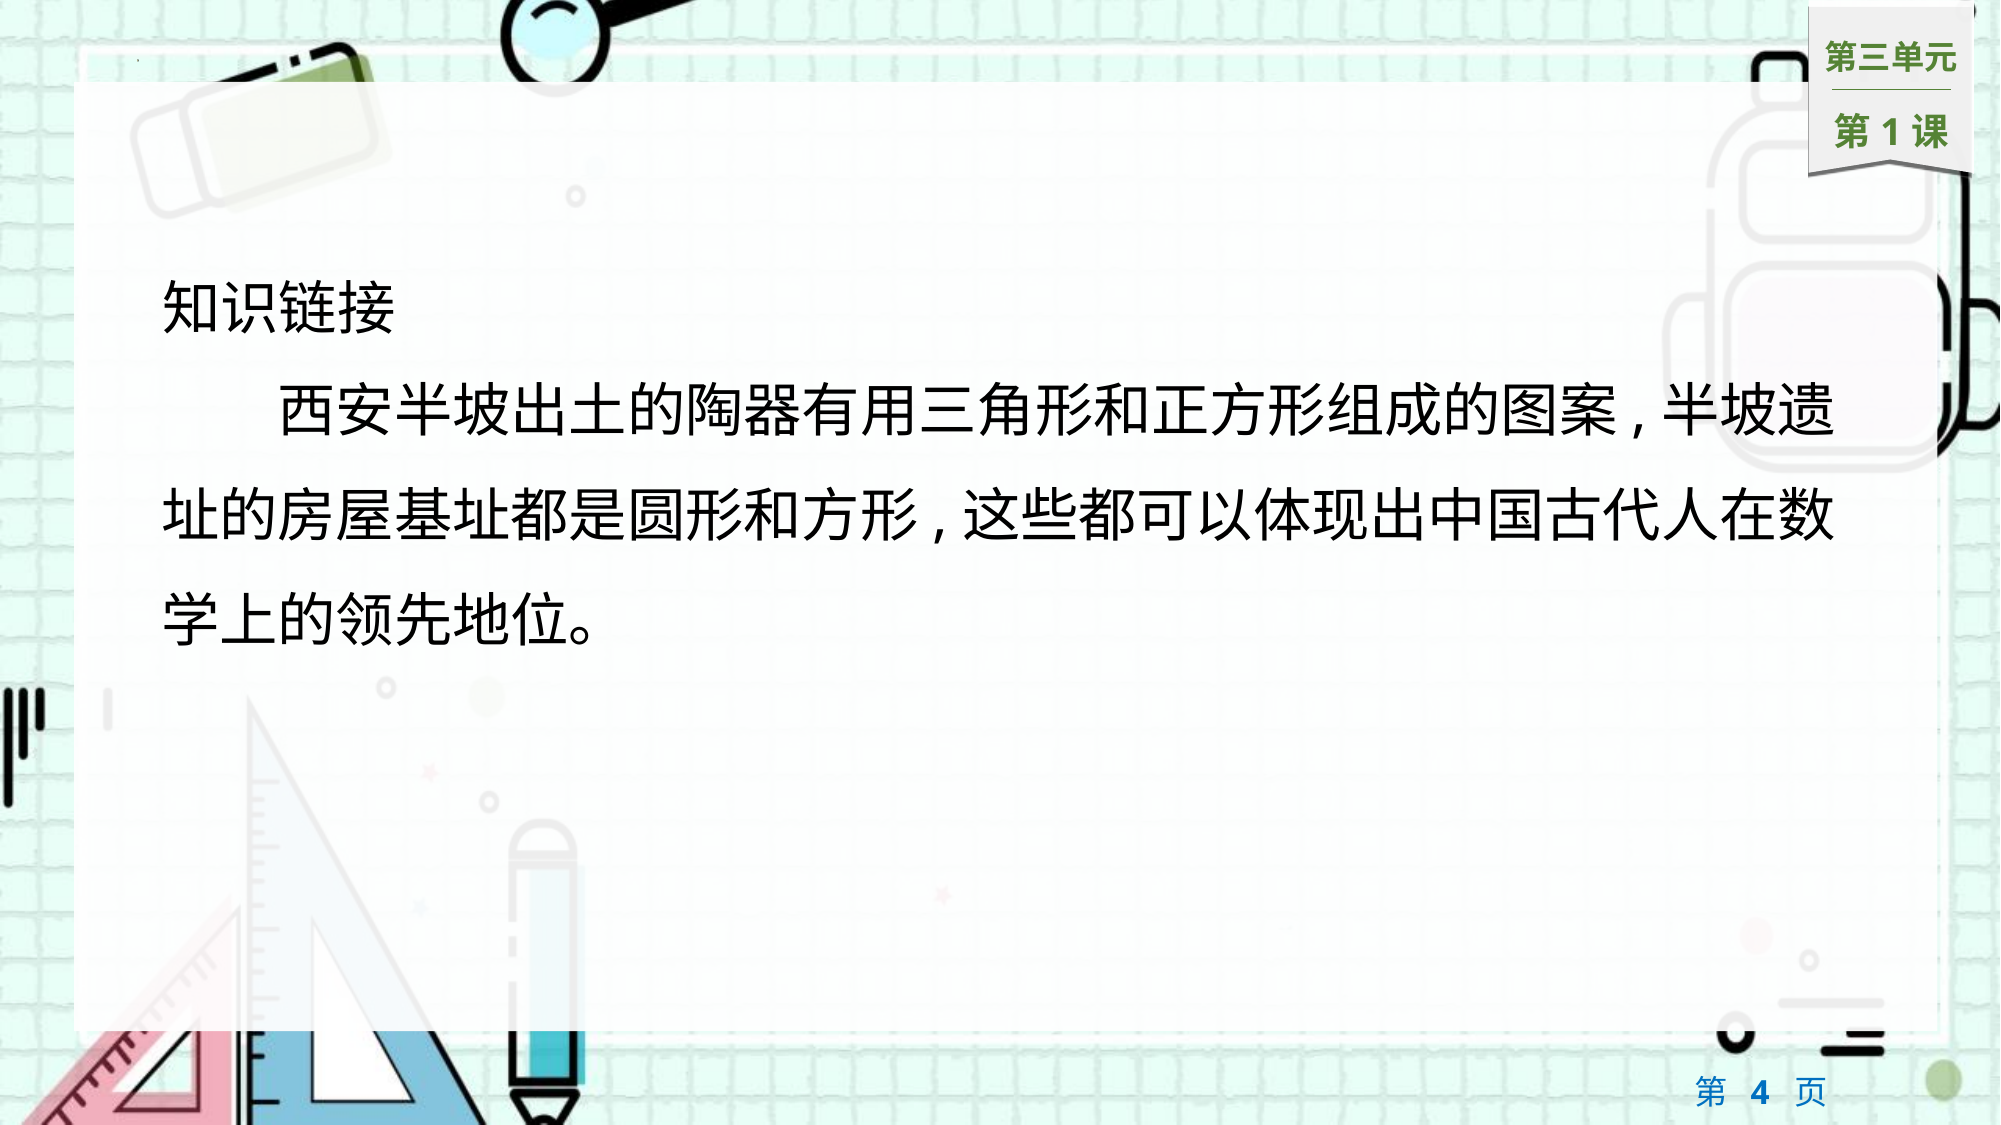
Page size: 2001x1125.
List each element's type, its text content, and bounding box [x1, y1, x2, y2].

text_box 知识链接 [162, 235, 396, 338]
picture [1938, 168, 1971, 176]
text_box 西安半坡出土的陶器有用三角形和正方形组成的图案,半坡遗址的房屋基址都是圆形和方形,这些都可以体现出中国古代人在数学上的领先地位。 [161, 338, 1867, 653]
picture [0, 0, 2000, 1125]
